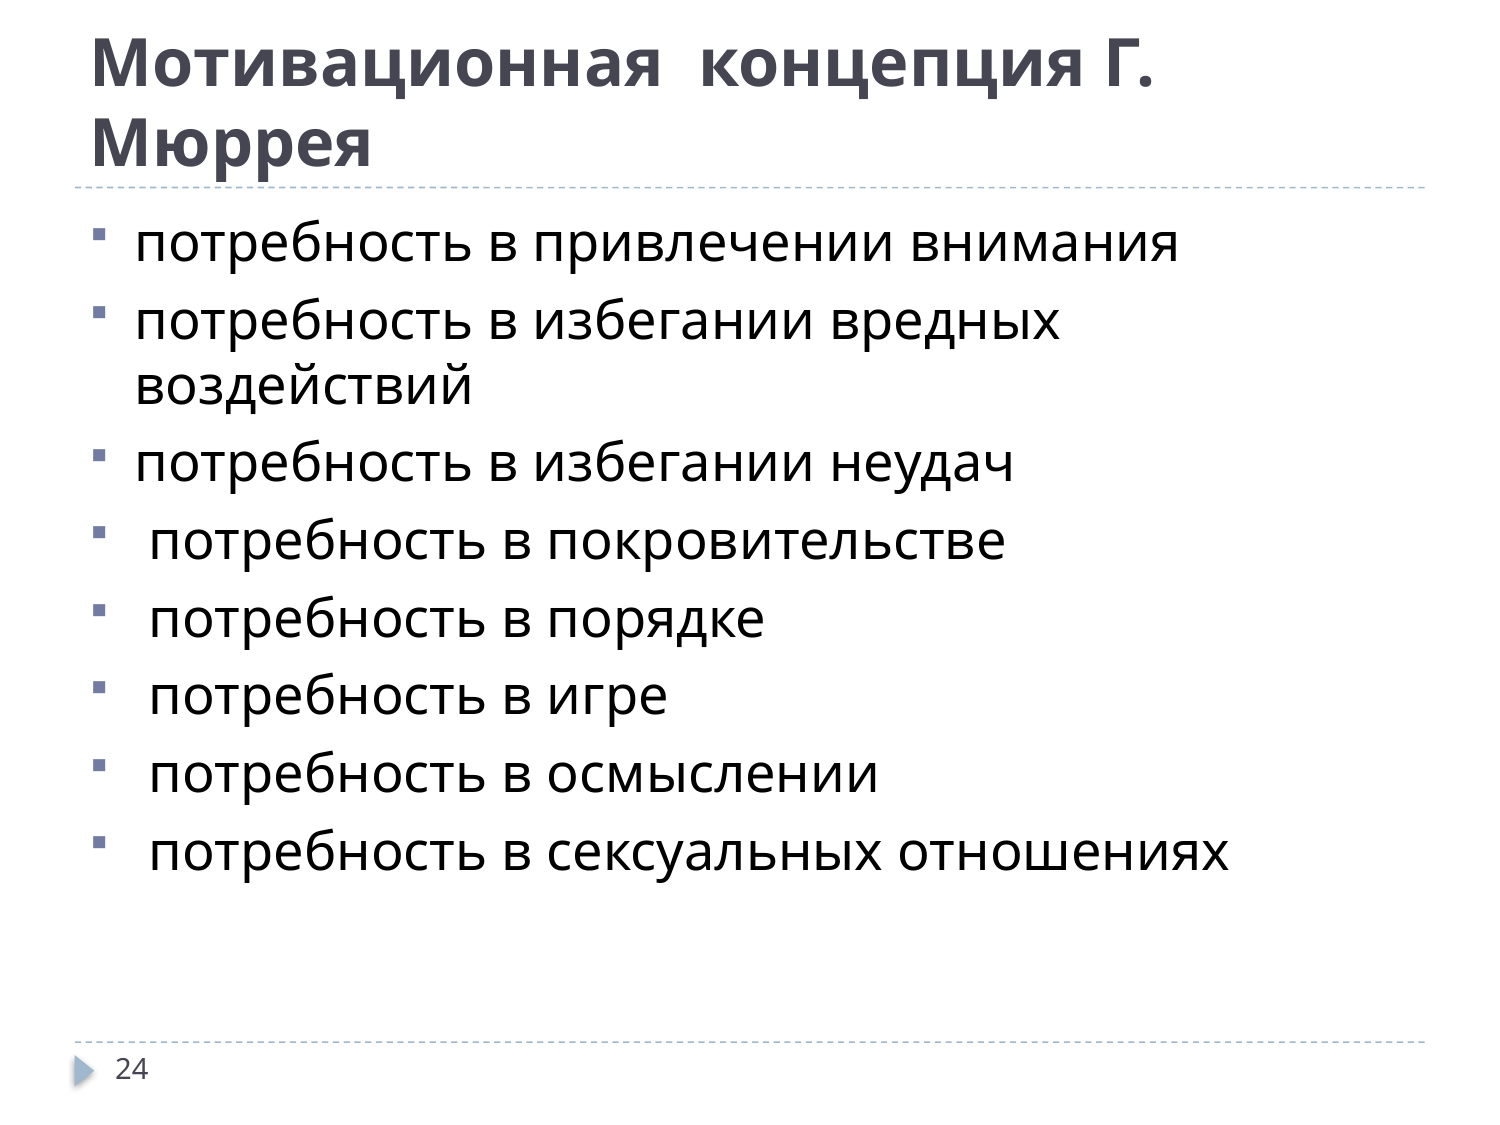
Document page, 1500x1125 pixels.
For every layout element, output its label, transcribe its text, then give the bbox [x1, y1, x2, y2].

list потребность в привлечении внимания потребность в избегании вредных воздействий потребность в избегании неудач потребность в покровительстве потребность в порядке потребность в игре потребность в осмыслении потребность в сексуальных отношениях [75, 200, 1425, 1010]
slide_number 24 [100, 1042, 426, 1103]
title Мотивационная концепция Г. Мюррея [75, 24, 1425, 188]
